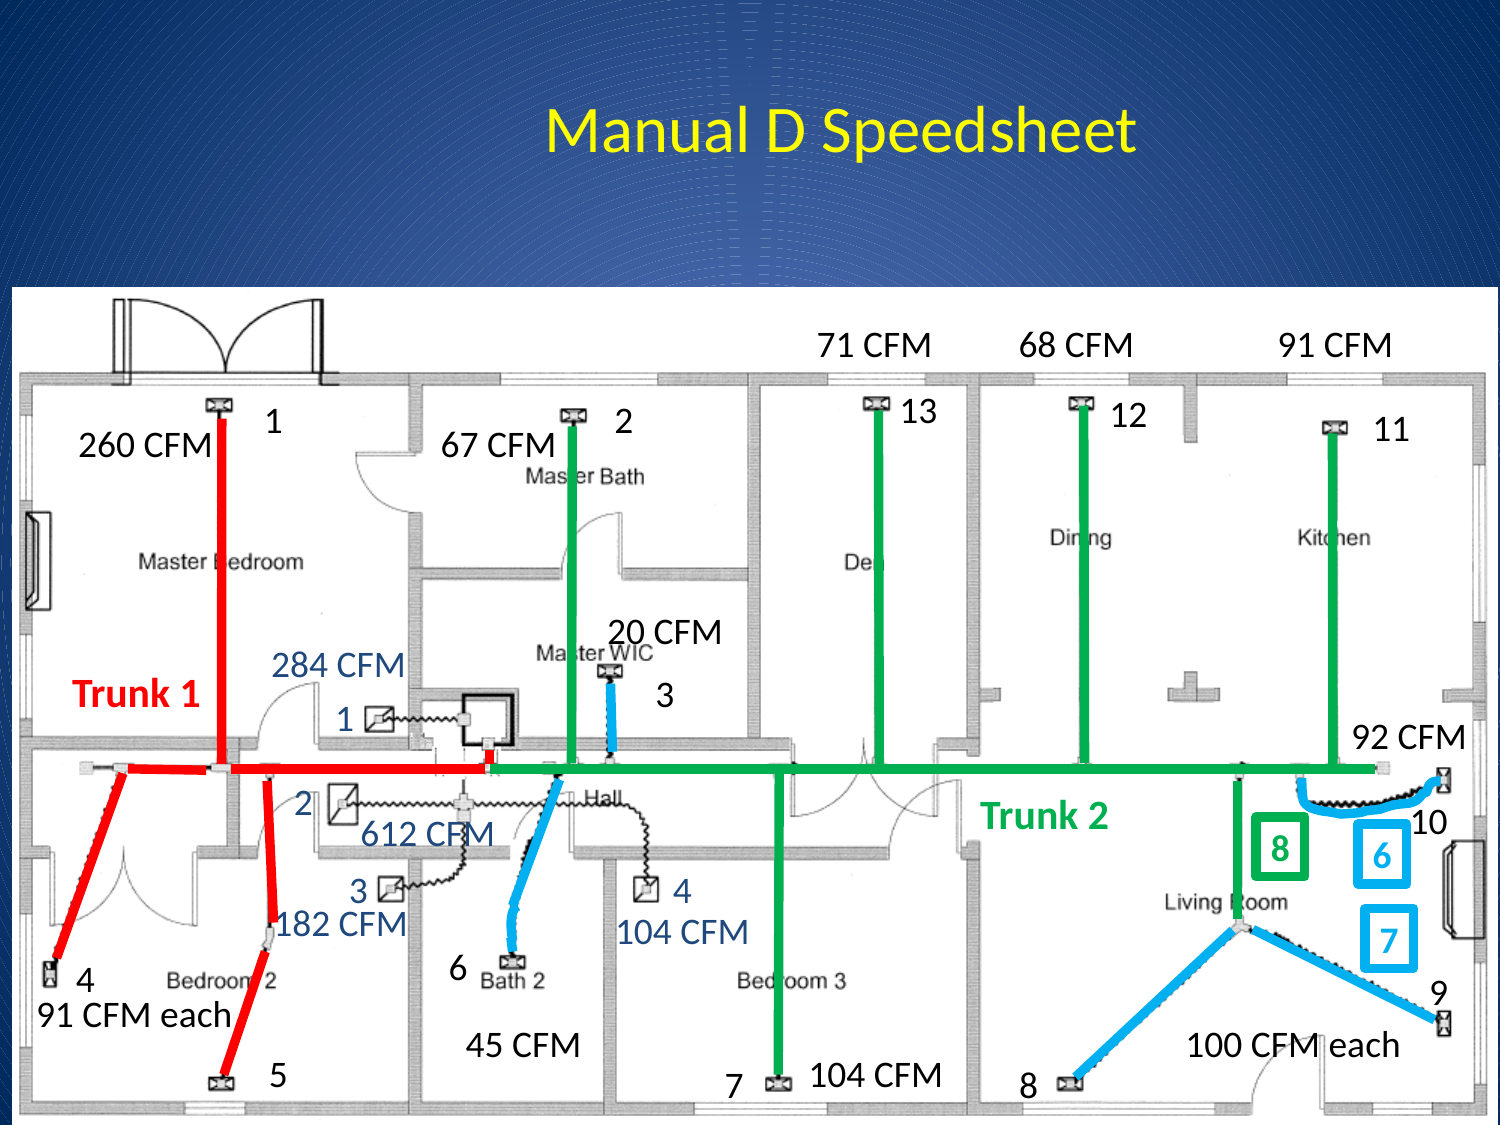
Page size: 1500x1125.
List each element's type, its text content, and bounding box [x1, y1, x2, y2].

text_box Manual D Speedsheet [529, 78, 1154, 173]
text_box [266, 780, 274, 923]
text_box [1075, 929, 1233, 1078]
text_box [56, 773, 124, 959]
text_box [223, 951, 266, 1075]
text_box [512, 779, 560, 907]
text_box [1252, 929, 1435, 1020]
picture [12, 287, 1499, 1125]
